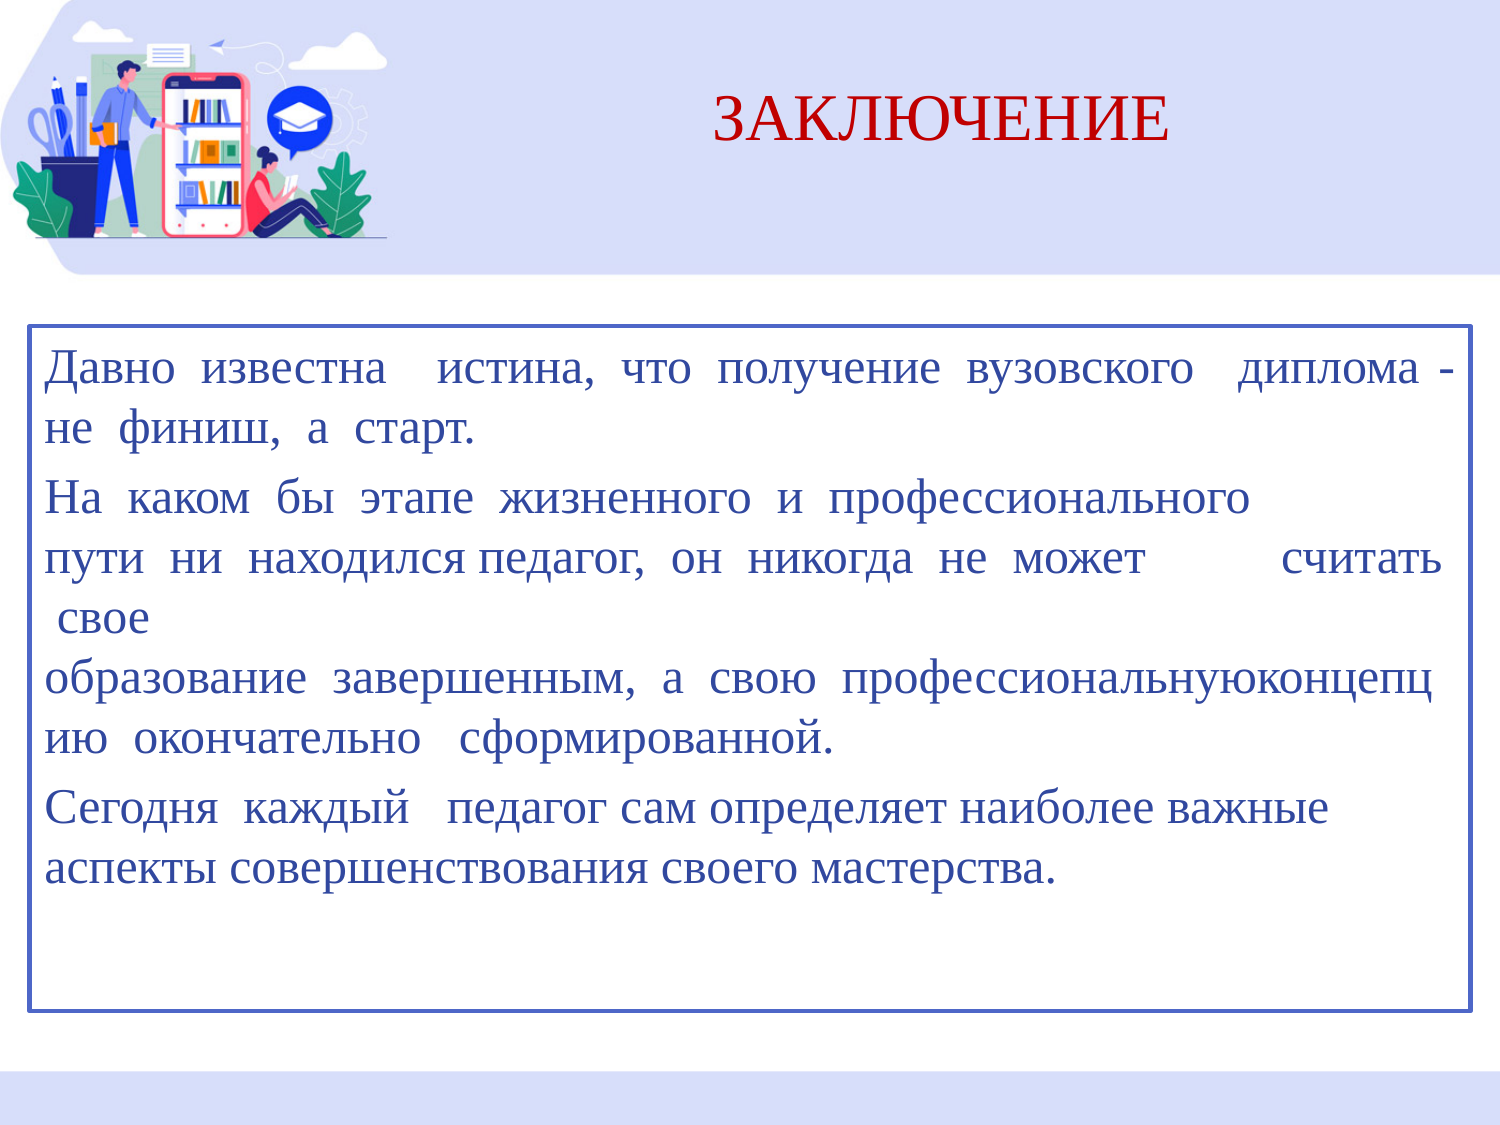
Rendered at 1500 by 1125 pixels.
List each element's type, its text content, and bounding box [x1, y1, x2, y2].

list Давно известна истина, что получение вузовского диплома - не финиш, а старт. На каком бы этапе жизненного и профессионального пути ни находился педагог, он никогда не может считать свое образование завершенным, а свою профессиональнуюконцепцию окончательно сформированной. Сегодня каждый педагог сам определяет наиболее важные аспекты совершенствования своего мастерства. [27, 324, 1473, 1013]
title ЗАКЛЮЧЕНИЕ [383, 19, 1500, 208]
picture [0, 0, 1500, 1125]
